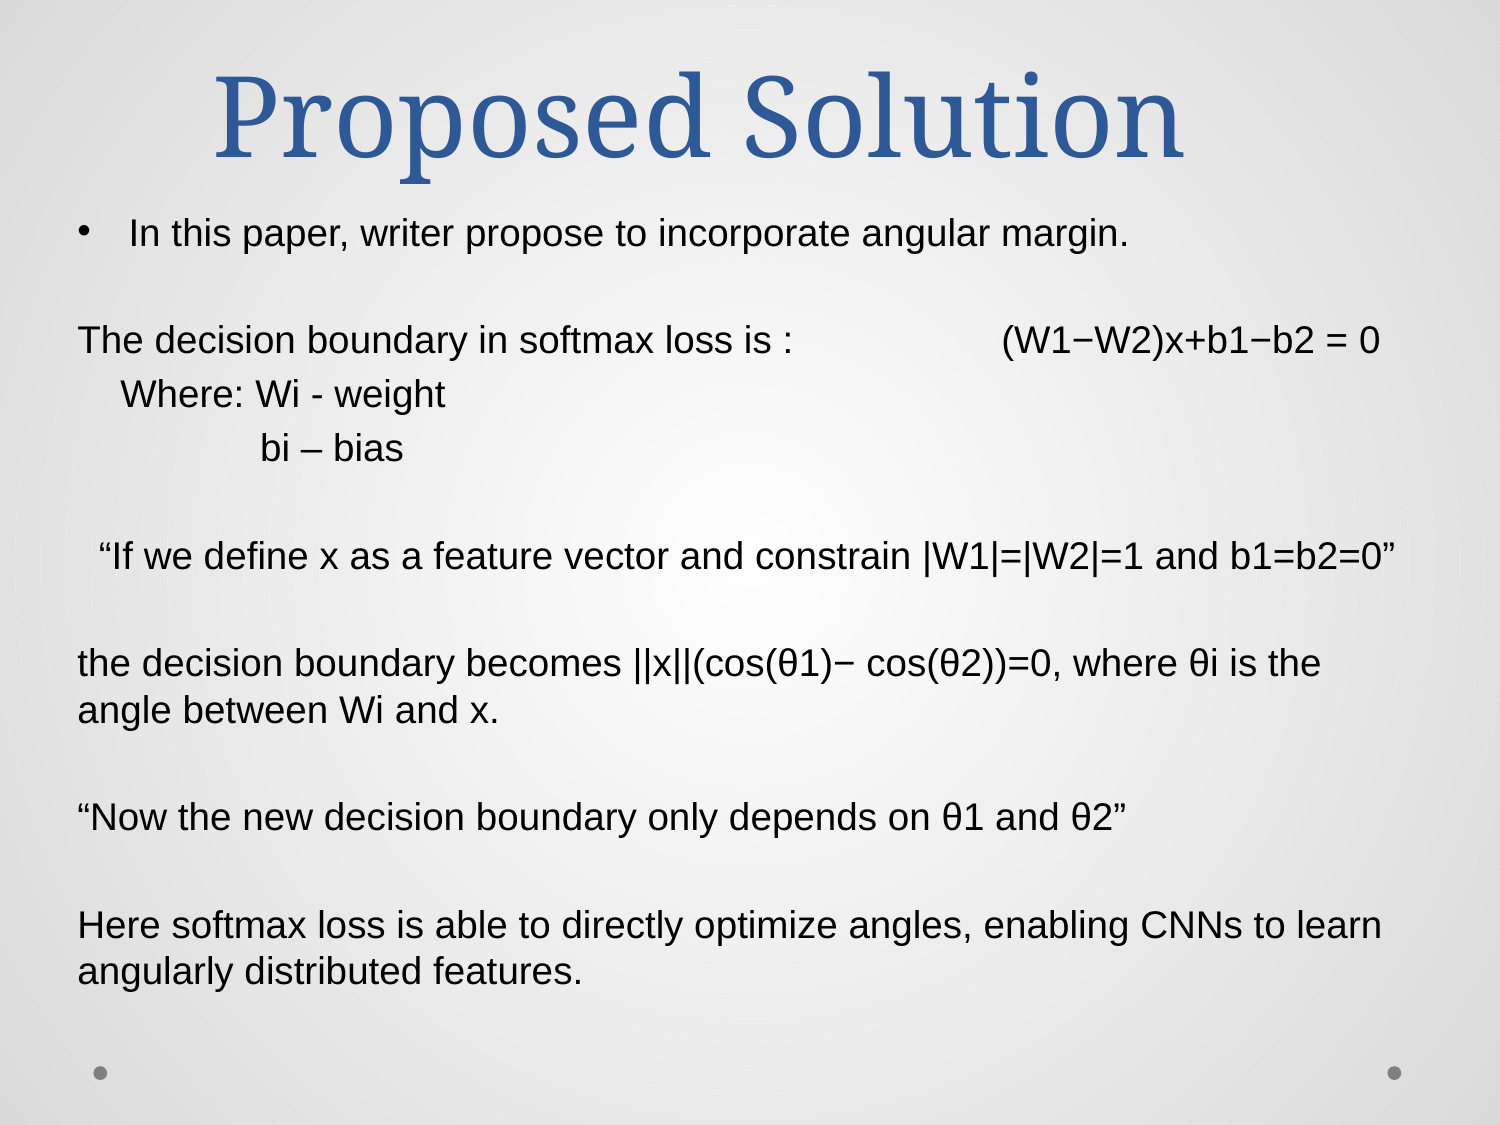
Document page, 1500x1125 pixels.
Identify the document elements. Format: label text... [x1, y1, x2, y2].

list In this paper, writer propose to incorporate angular margin. The decision boundary in softmax loss is : (W1−W2)x+b1−b2 = 0 Where: Wi - weight bi – bias “If we deﬁne x as a feature vector and constrain |W1|=|W2|=1 and b1=b2=0” the decision boundary becomes ||x||(cos(θ1)− cos(θ2))=0, where θi is the angle between Wi and x. “Now the new decision boundary only depends on θ1 and θ2” Here softmax loss is able to directly optimize angles, enabling CNNs to learn angularly distributed features. [62, 200, 1413, 1050]
title Proposed Solution [24, 24, 1375, 188]
